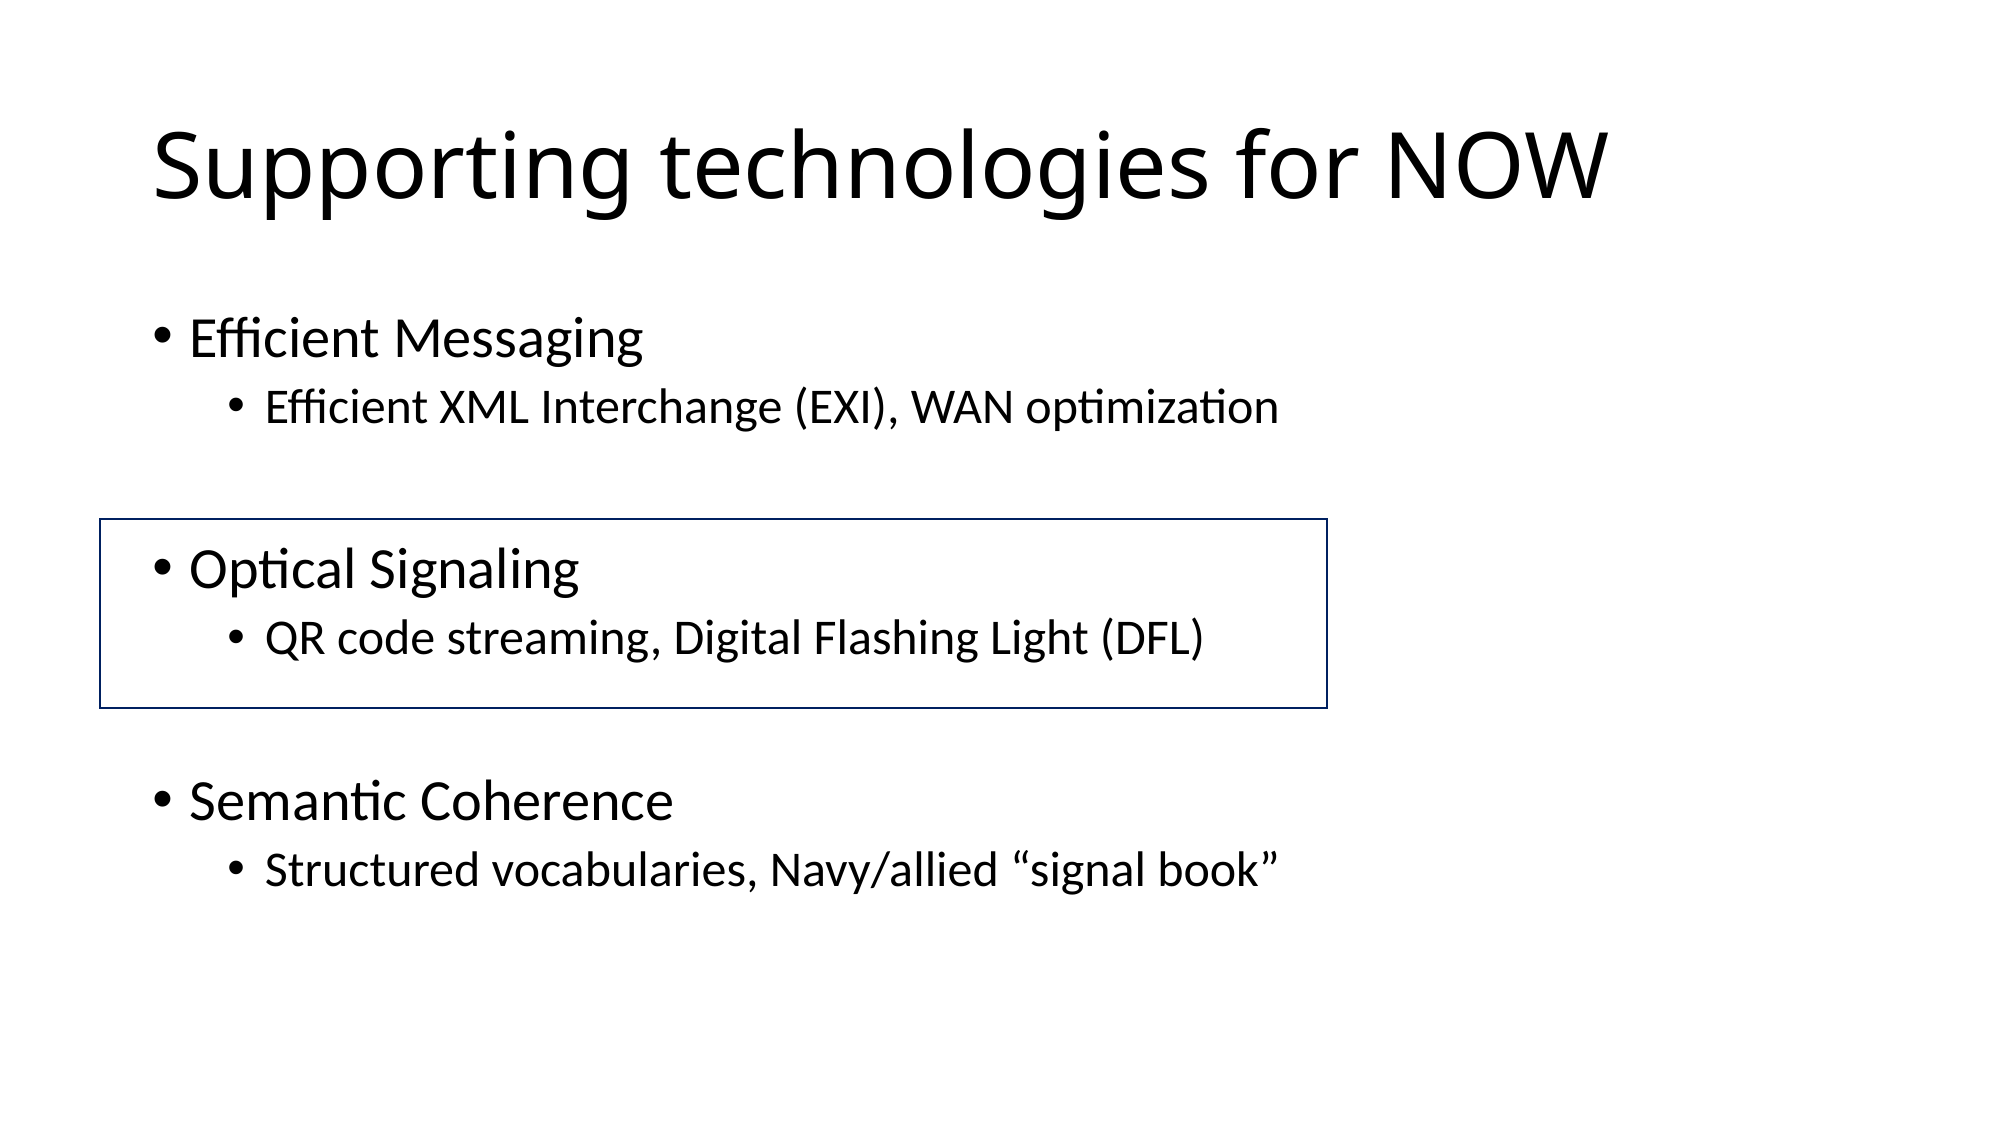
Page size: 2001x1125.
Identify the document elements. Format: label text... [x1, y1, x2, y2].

text_box [99, 518, 1328, 709]
title Supporting technologies for NOW [137, 59, 1863, 278]
list Efficient Messaging Efficient XML Interchange (EXI), WAN optimization Optical Signaling QR code streaming, Digital Flashing Light (DFL) Semantic Coherence Structured vocabularies, Navy/allied “signal book” [137, 299, 1863, 1014]
